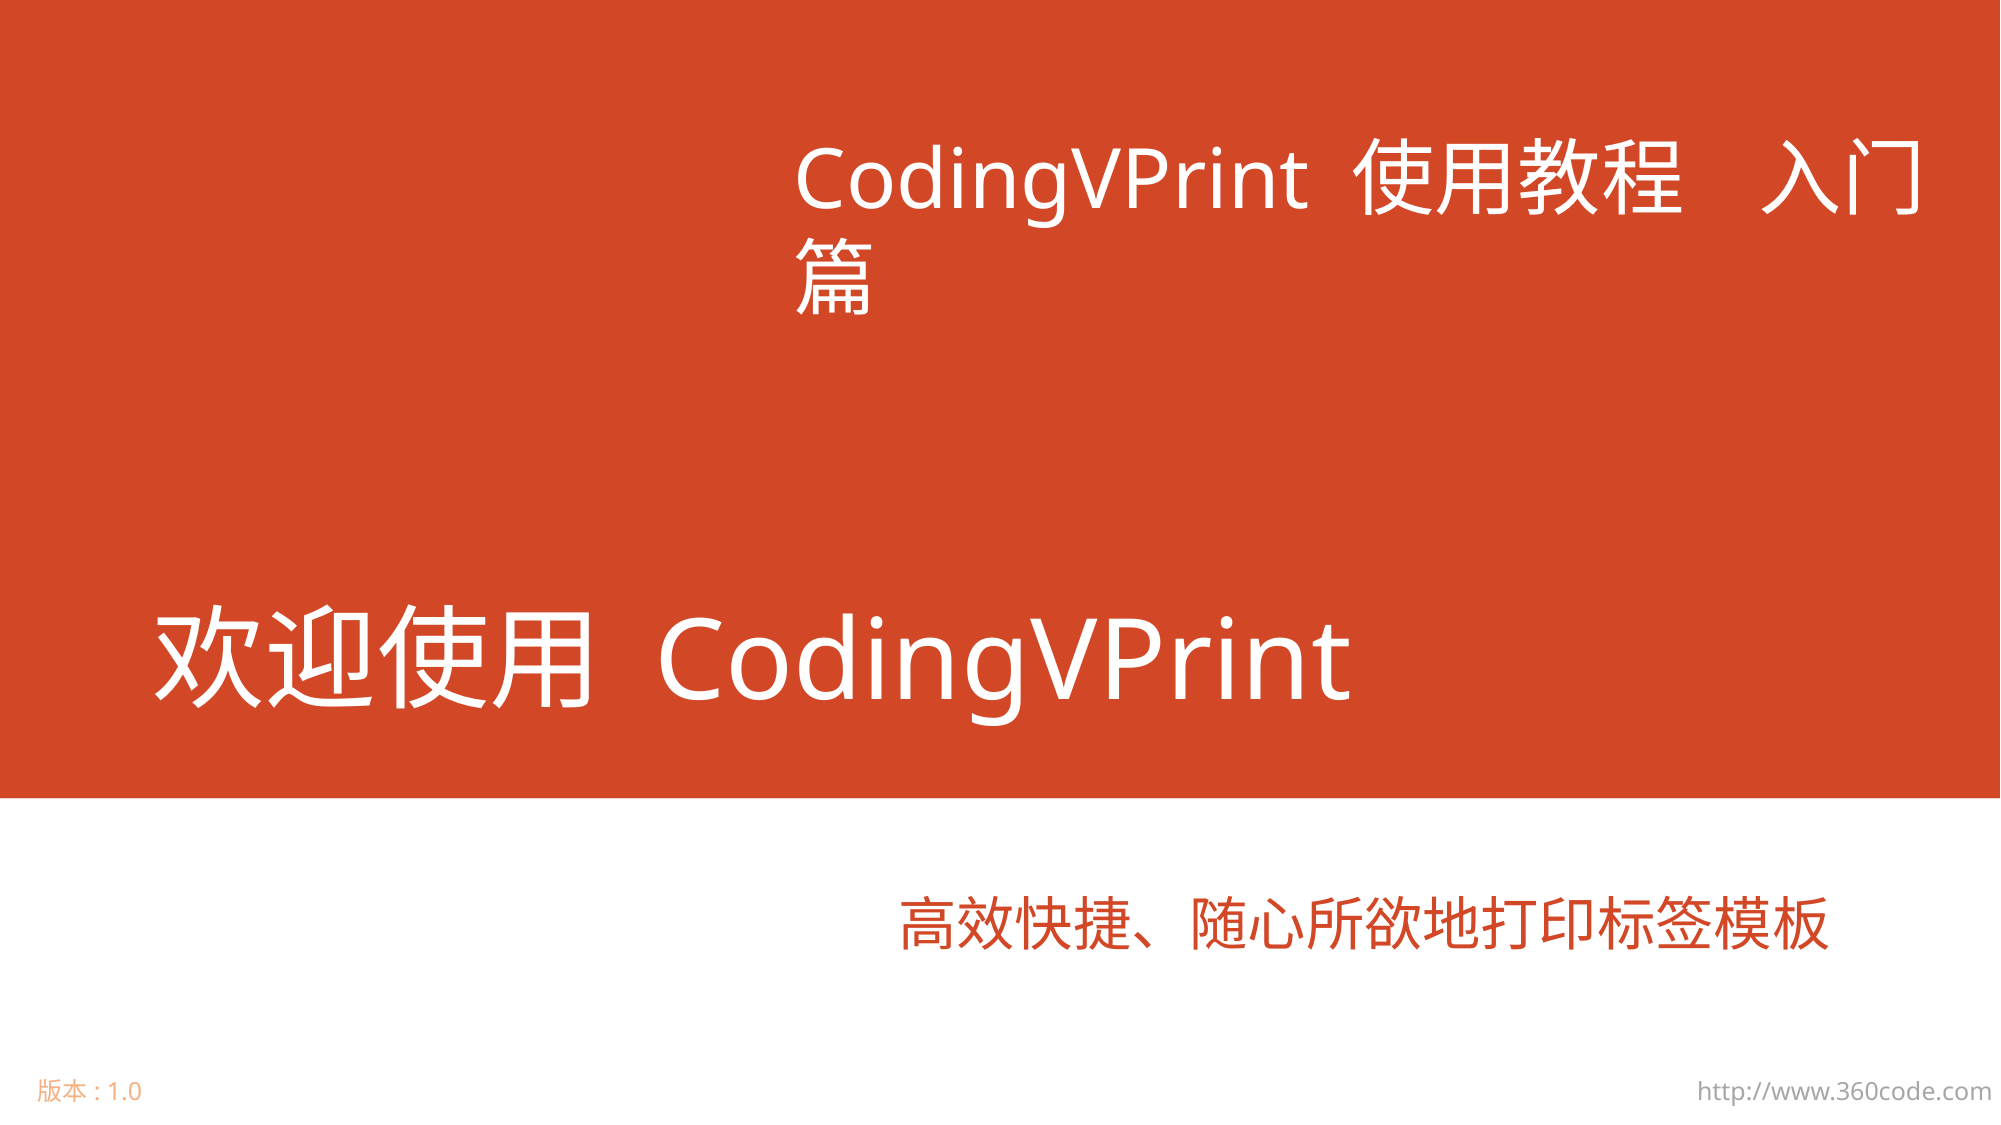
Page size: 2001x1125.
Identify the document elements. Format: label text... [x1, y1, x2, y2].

text_box CodingVPrint 使用教程 入门篇 [778, 117, 1950, 333]
title 欢迎使用 CodingVPrint [137, 338, 1863, 730]
text_box 版本: 1.0 [22, 1052, 167, 1111]
subtitle 高效快捷、随心所欲地打印标签模板 [883, 845, 1932, 1032]
